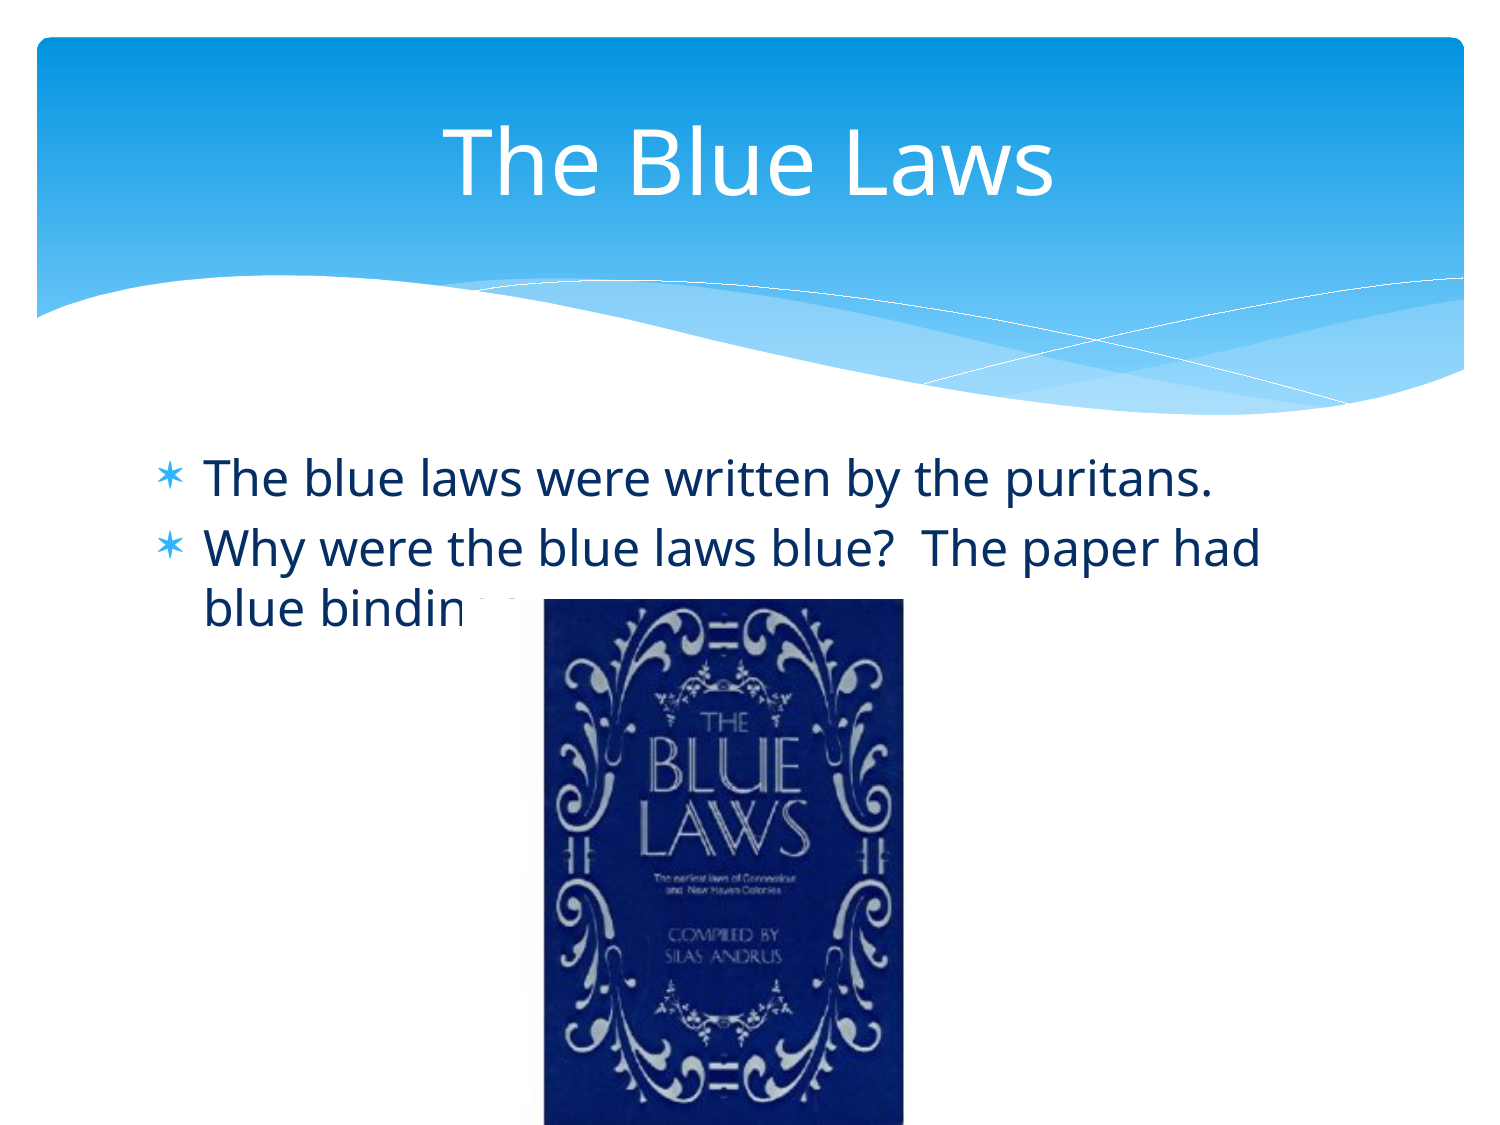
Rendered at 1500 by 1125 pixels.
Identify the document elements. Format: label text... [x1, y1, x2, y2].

title The Blue Laws [75, 55, 1425, 261]
picture [462, 599, 988, 1125]
list The blue laws were written by the puritans. Why were the blue laws blue? The paper had blue bindings. [143, 438, 1359, 1005]
